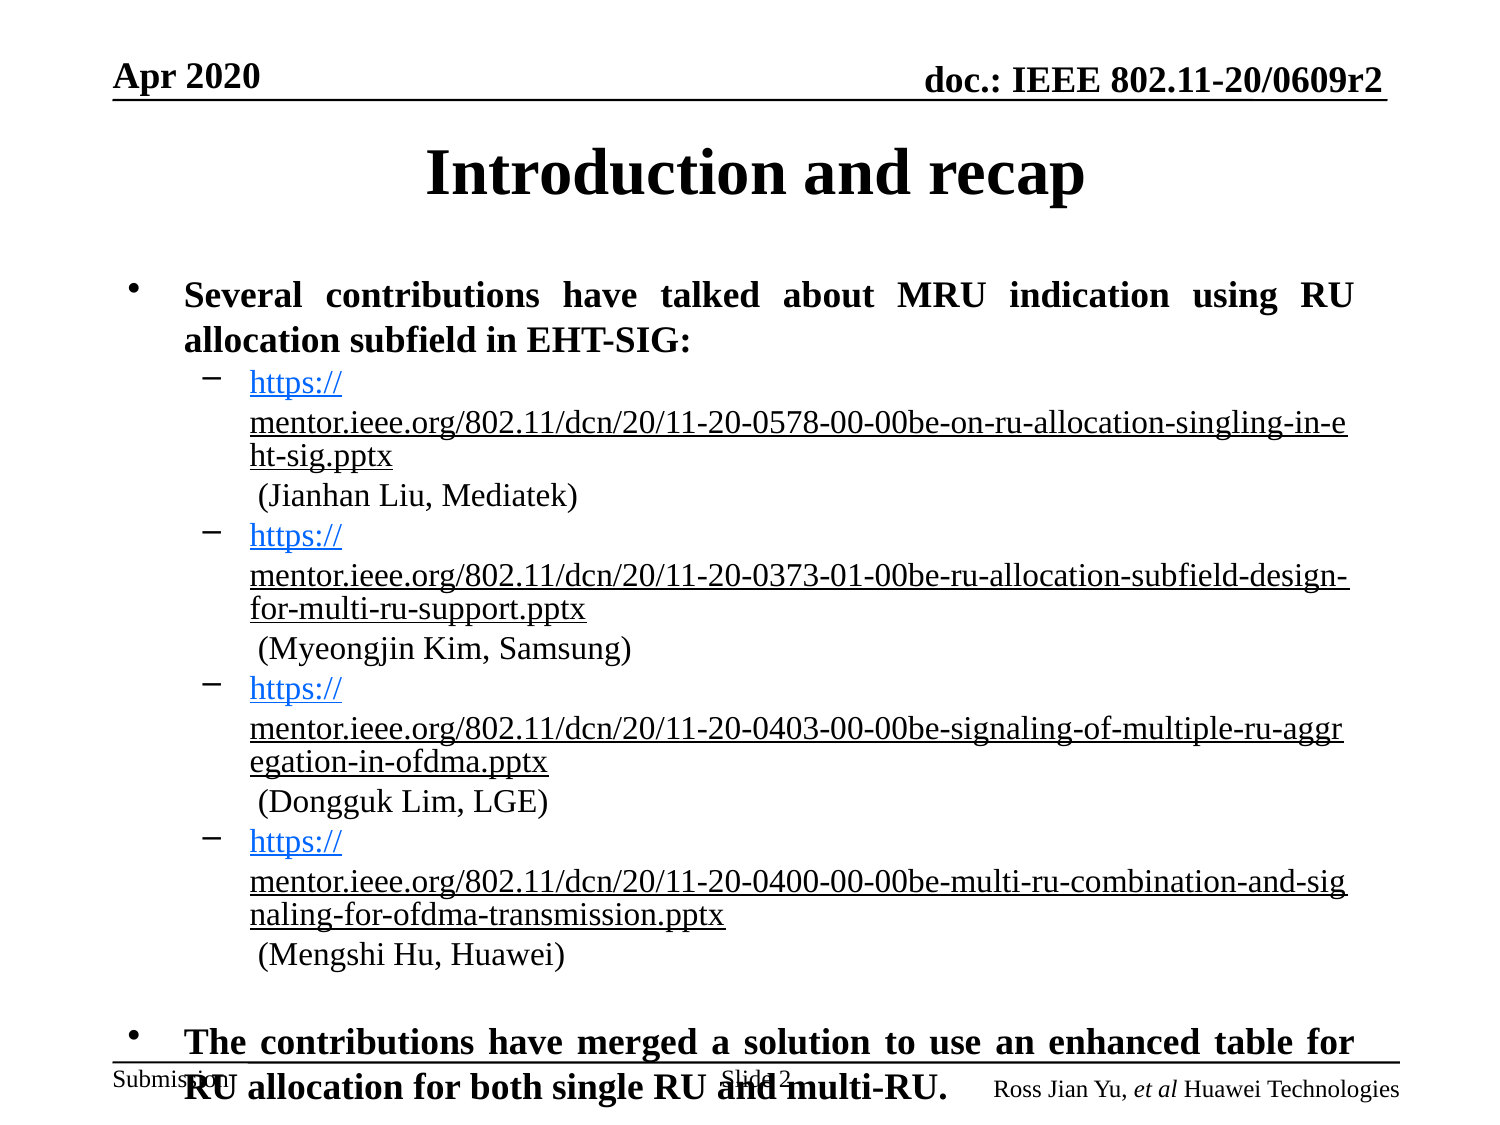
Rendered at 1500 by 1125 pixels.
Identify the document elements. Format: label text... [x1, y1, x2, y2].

list Several contributions have talked about MRU indication using RU allocation subfield in EHT-SIG: https://mentor.ieee.org/802.11/dcn/20/11-20-0578-00-00be-on-ru-allocation-singling-in-eht-sig.pptx (Jianhan Liu, Mediatek) https://mentor.ieee.org/802.11/dcn/20/11-20-0373-01-00be-ru-allocation-subfield-design-for-multi-ru-support.pptx (Myeongjin Kim, Samsung) https://mentor.ieee.org/802.11/dcn/20/11-20-0403-00-00be-signaling-of-multiple-ru-aggregation-in-ofdma.pptx (Dongguk Lim, LGE) https://mentor.ieee.org/802.11/dcn/20/11-20-0400-00-00be-multi-ru-combination-and-signaling-for-ofdma-transmission.pptx (Mengshi Hu, Huawei) The contributions have merged a solution to use an enhanced table for RU allocation for both single RU and multi-RU. This contribution further discusses several aspects regarding the detailed signaling, and talks about the pro and con. [112, 262, 1371, 988]
slide_number Slide 2 [712, 1061, 800, 1093]
title Introduction and recap [99, 123, 1413, 212]
